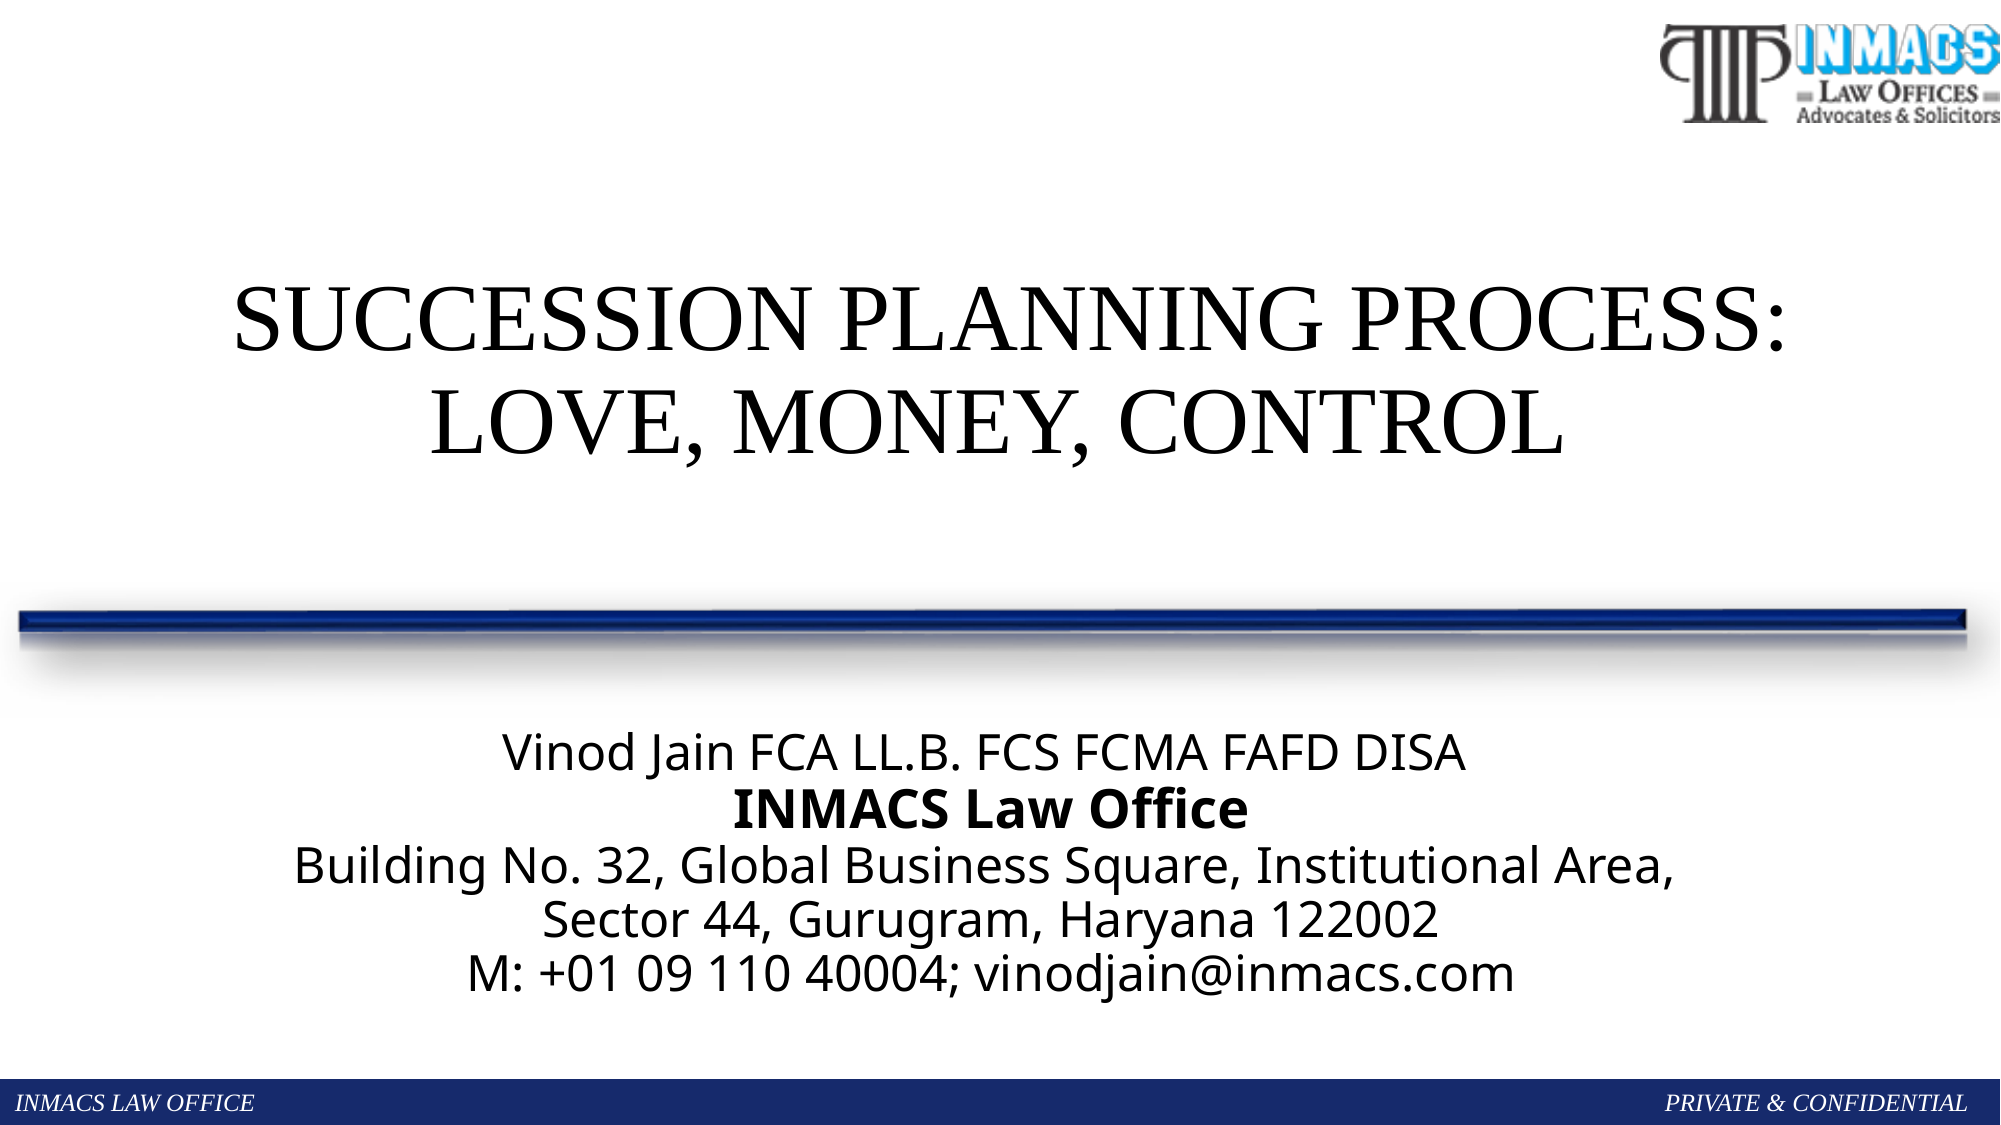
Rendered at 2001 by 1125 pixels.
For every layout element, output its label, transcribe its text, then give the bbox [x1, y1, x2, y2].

text_box INMACS LAW OFFICE PRIVATE & CONFIDENTIAL [0, 1079, 2000, 1125]
subtitle Vinod Jain FCA LL.B. FCS FCMA FAFD DISA INMACS Law Office Building No. 32, Global Business Square, Institutional Area, Sector 44, Gurugram, Haryana 122002 M: +01 09 110 40004; vinodjain@inmacs.com [232, 712, 1750, 1051]
title Succession Planning Process: Love, Money, Control [88, 255, 1910, 588]
picture [1660, 24, 2000, 123]
picture [15, 606, 1982, 660]
